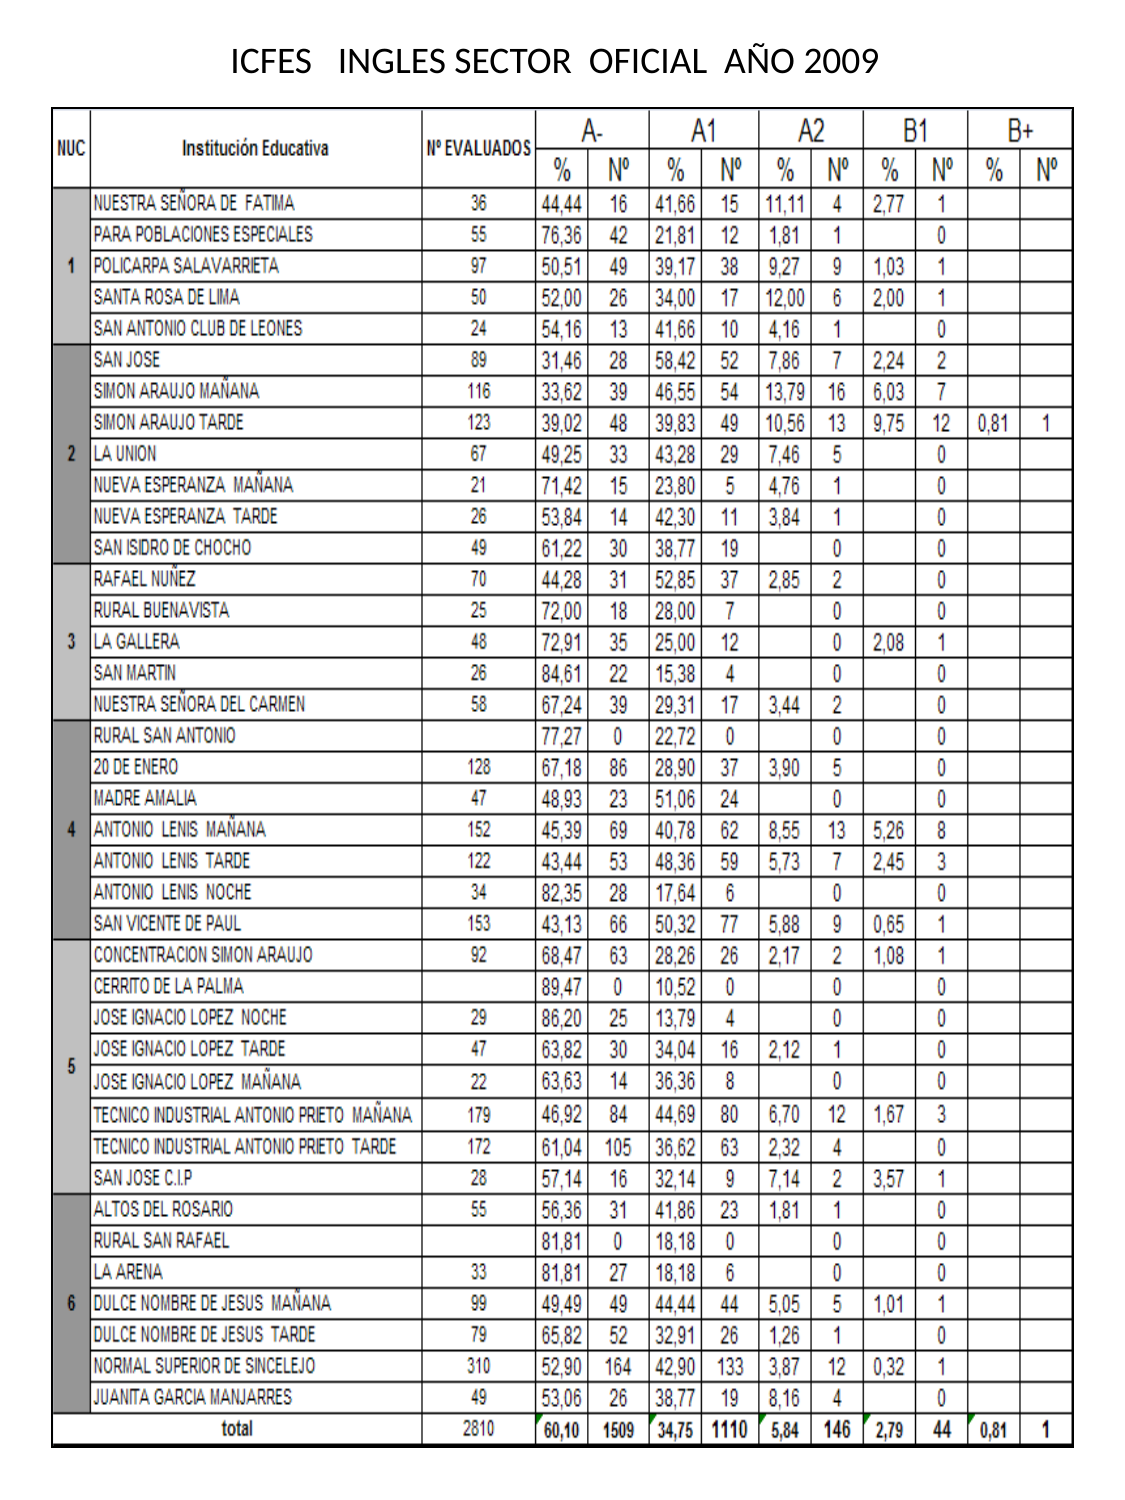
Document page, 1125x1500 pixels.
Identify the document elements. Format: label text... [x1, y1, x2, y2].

text_box ICFES INGLES SECTOR OFICIAL AÑO 2009 [38, 28, 1082, 89]
picture [52, 109, 1073, 1447]
